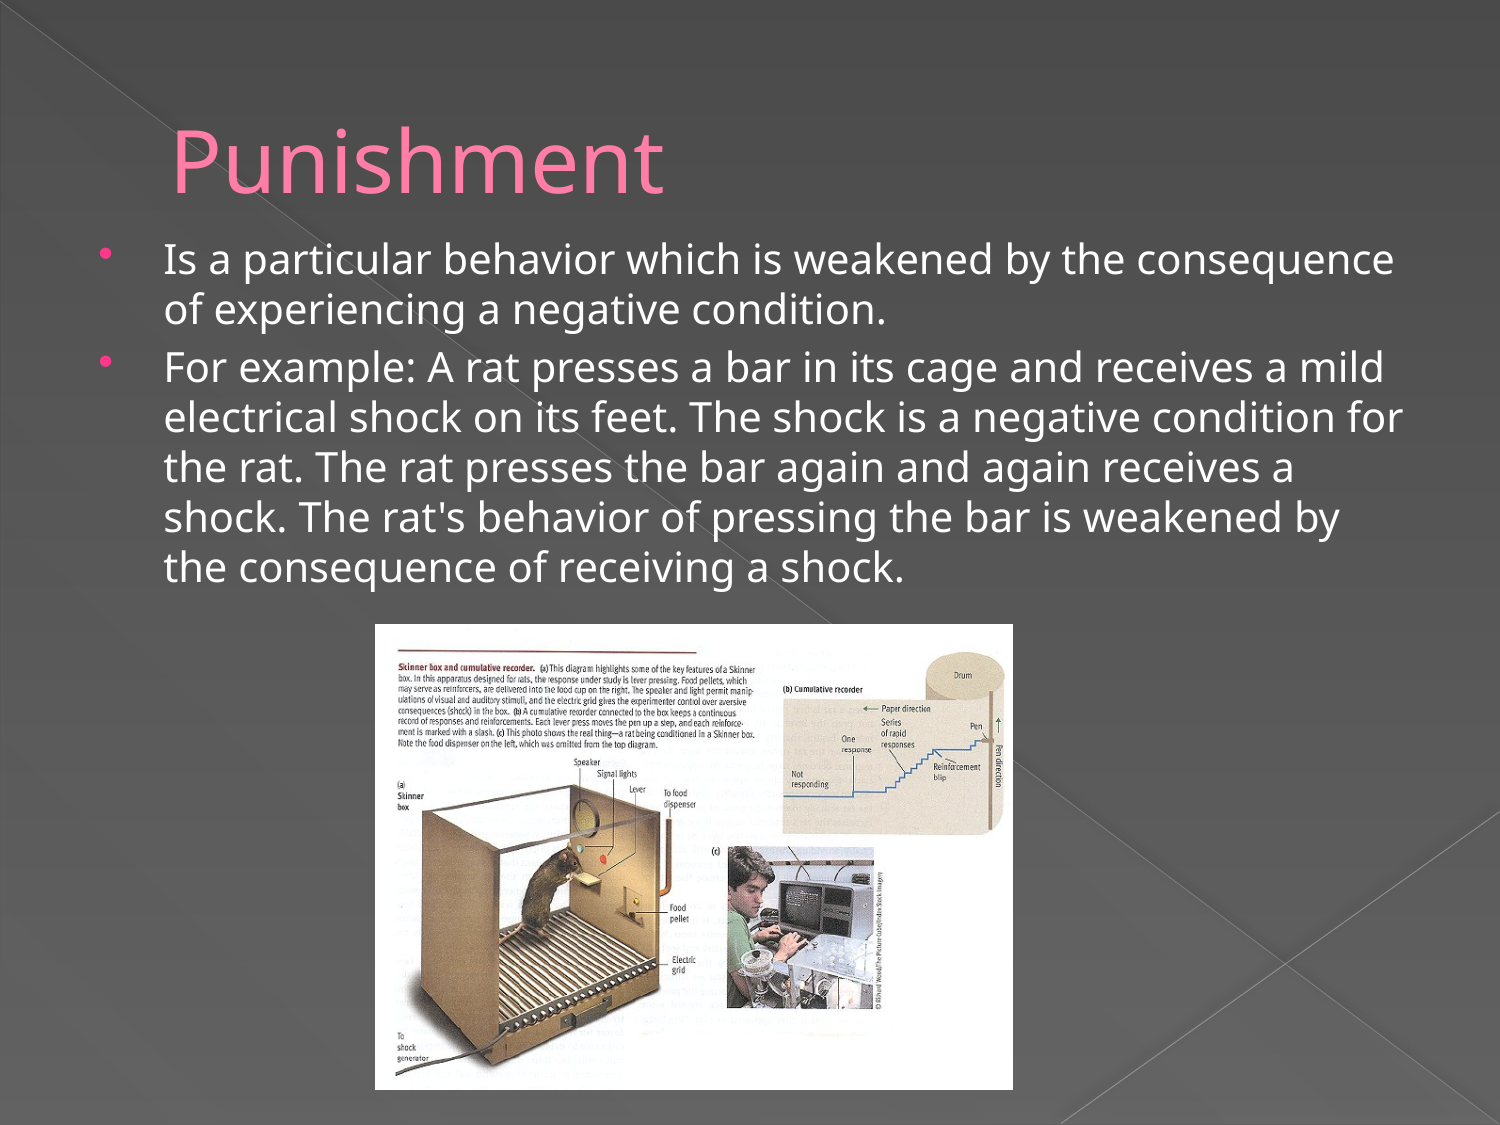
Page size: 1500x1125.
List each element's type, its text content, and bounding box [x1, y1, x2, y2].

title Punishment [75, 43, 1425, 224]
list Is a particular behavior which is weakened by the consequence of experiencing a negative condition. For example: A rat presses a bar in its cage and receives a mild electrical shock on its feet. The shock is a negative condition for the rat. The rat presses the bar again and again receives a shock. The rat's behavior of pressing the bar is weakened by the consequence of receiving a shock. [75, 224, 1425, 975]
picture [374, 624, 1013, 1090]
